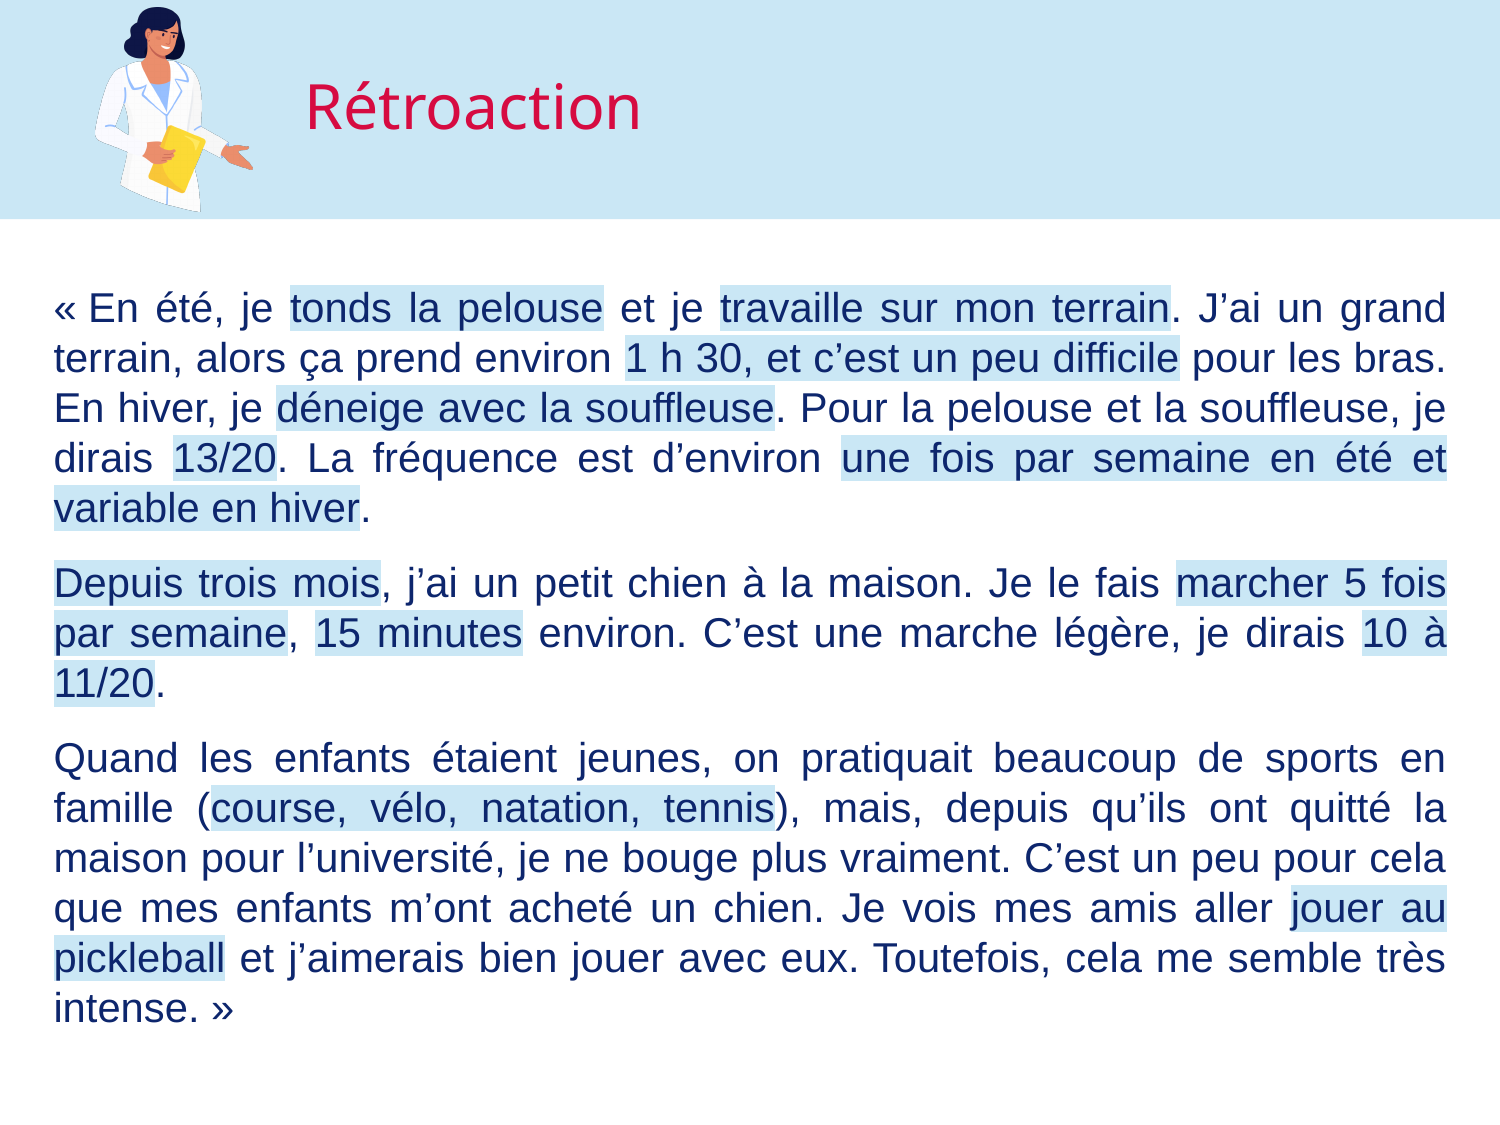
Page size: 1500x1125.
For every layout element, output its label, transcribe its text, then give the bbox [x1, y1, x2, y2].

picture [95, 7, 253, 212]
text_box « En été, je tonds la pelouse et je travaille sur mon terrain. J’ai un grand terrain, alors ça prend environ 1 h 30, et c’est un peu difficile pour les bras. En hiver, je déneige avec la souffleuse. Pour la pelouse et la souffleuse, je dirais 13/20. La fréquence est d’environ une fois par semaine en été et variable en hiver. Depuis trois mois, j’ai un petit chien à la maison. Je le fais marcher 5 fois par semaine, 15 minutes environ. C’est une marche légère, je dirais 10 à 11/20. Quand les enfants étaient jeunes, on pratiquait beaucoup de sports en famille (course, vélo, natation, tennis), mais, depuis qu’ils ont quitté la maison pour l’université, je ne bouge plus vraiment. C’est un peu pour cela que mes enfants m’ont acheté un chien. Je vois mes amis aller jouer au pickleball et j’aimerais bien jouer avec eux. Toutefois, cela me semble très intense. » [38, 273, 1462, 1039]
